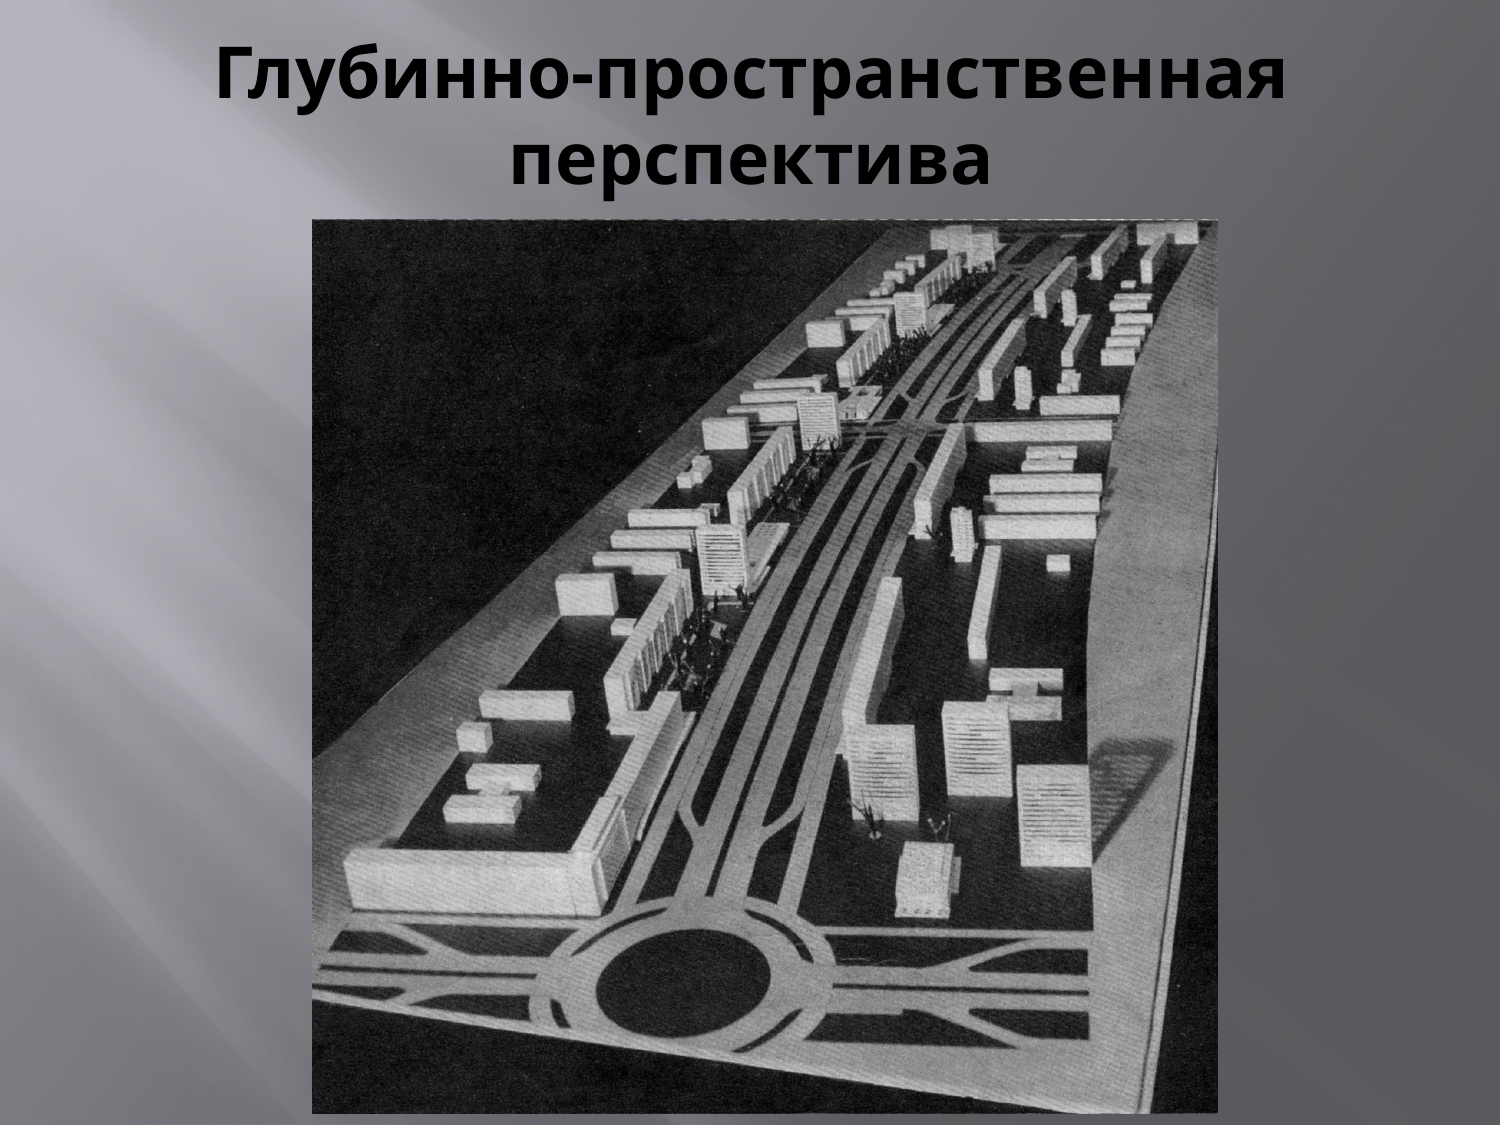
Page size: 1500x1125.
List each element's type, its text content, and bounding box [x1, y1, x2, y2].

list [312, 219, 1218, 1114]
title Глубинно-пространственная перспектива [76, 19, 1427, 207]
